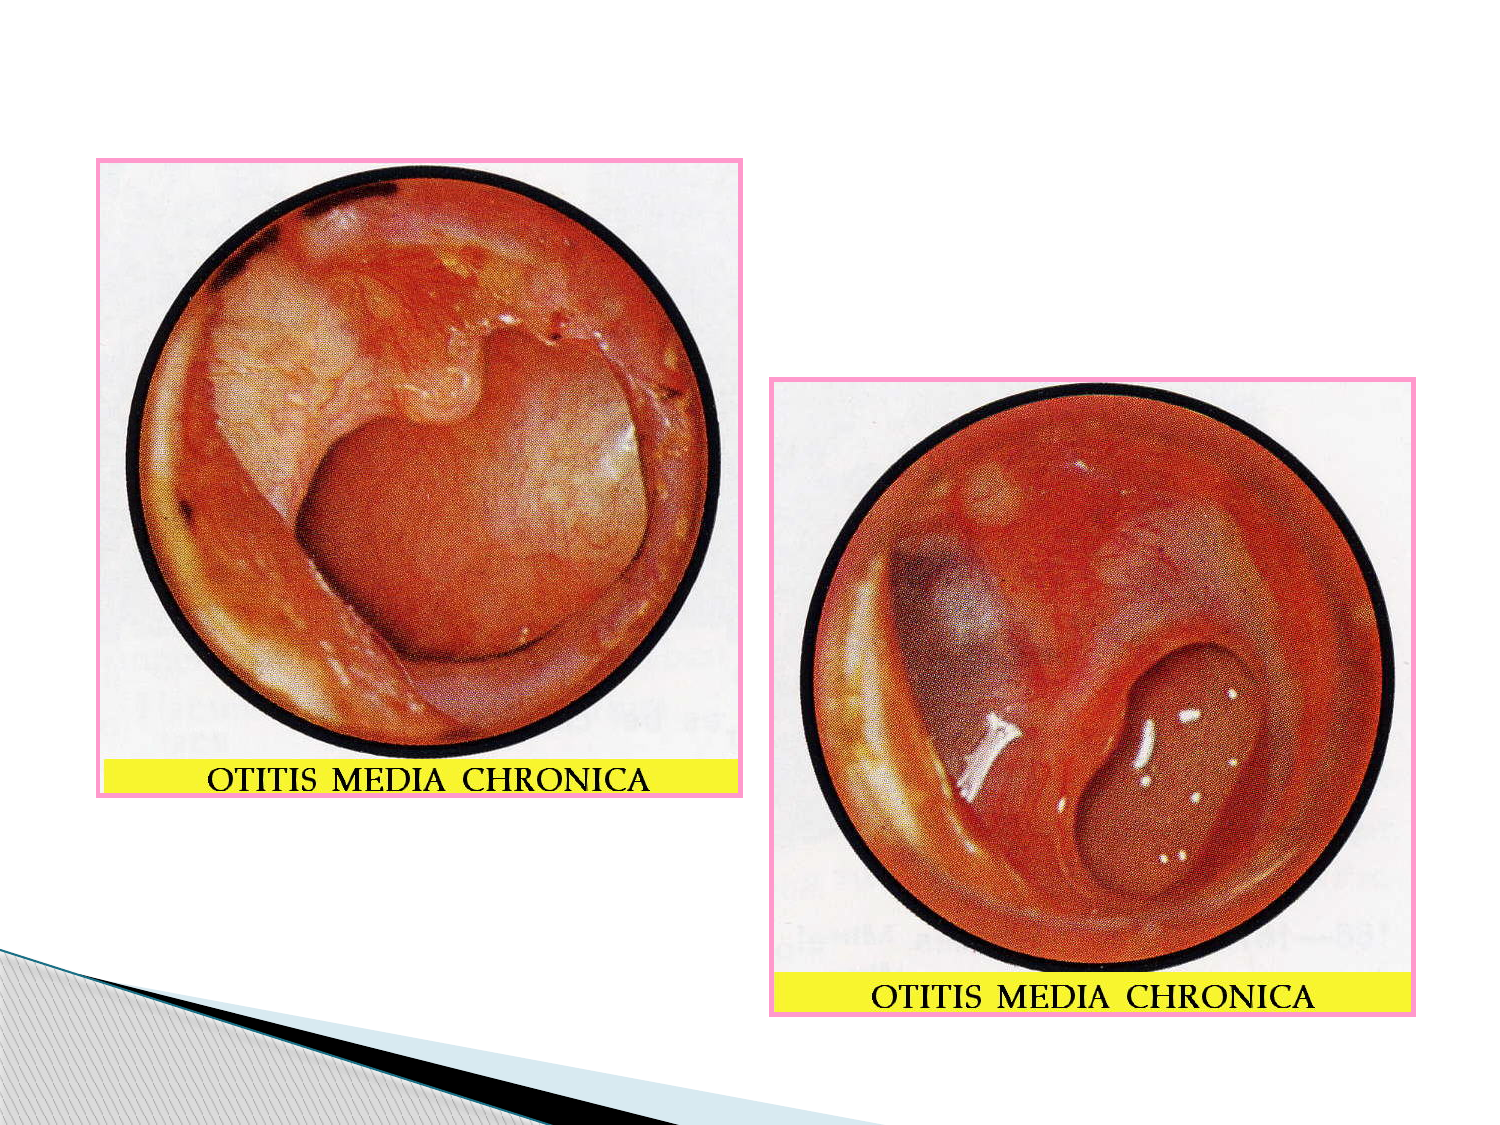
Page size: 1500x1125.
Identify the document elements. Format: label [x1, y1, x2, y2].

picture [773, 381, 1412, 1013]
picture [100, 162, 739, 794]
